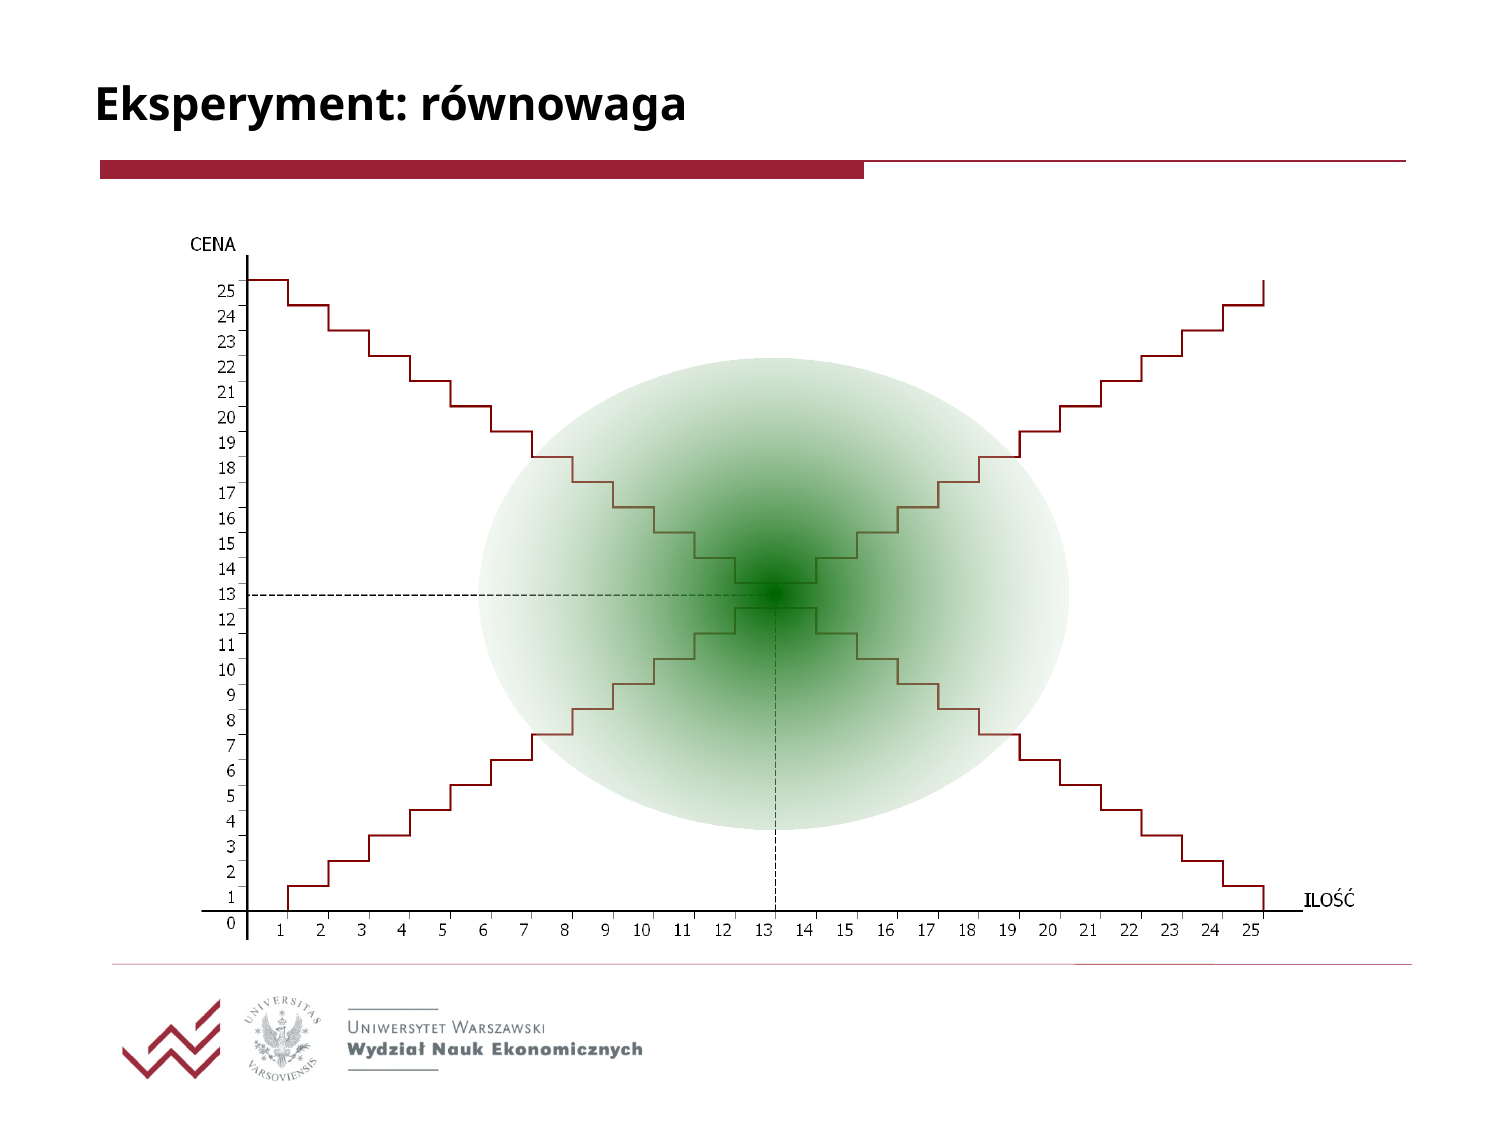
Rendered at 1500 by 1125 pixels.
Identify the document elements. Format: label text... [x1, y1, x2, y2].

picture [75, 952, 688, 1125]
picture [159, 231, 1357, 941]
title Eksperyment: równowaga [93, 42, 1406, 162]
